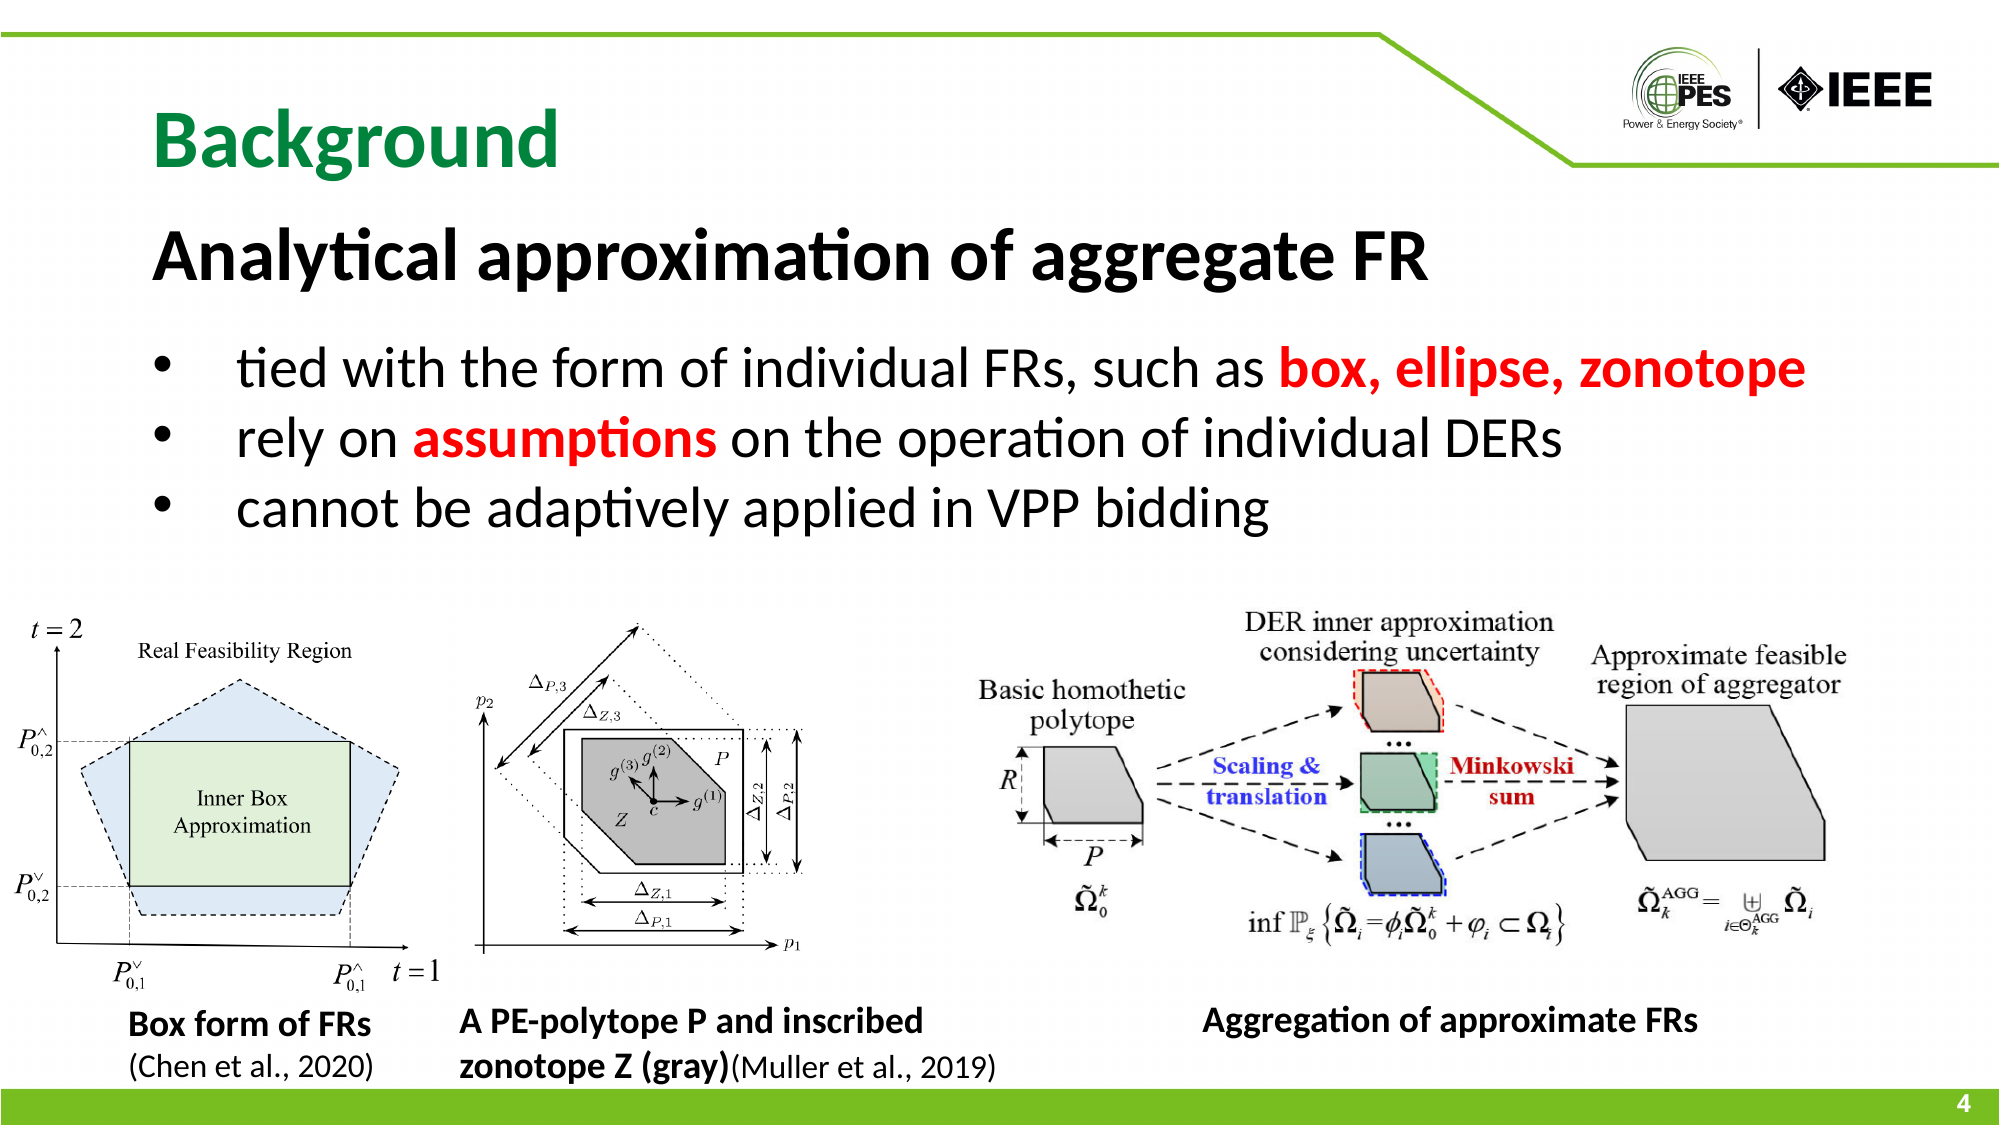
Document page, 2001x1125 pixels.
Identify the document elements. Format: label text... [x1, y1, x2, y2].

text_box 4 [1536, 1080, 1987, 1125]
picture [1, 1017, 444, 1125]
list tied with the form of individual FRs, such as box, ellipse, zonotope rely on assumptions on the operation of individual DERs cannot be adaptively applied in VPP bidding [137, 321, 1906, 898]
text_box A PE-polytope P and inscribed zonotope Z (gray)(Muller et al., 2019) [444, 988, 1086, 1125]
list Analytical approximation of aggregate FR [137, 198, 1863, 308]
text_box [0, 603, 445, 1017]
list Background [137, 76, 1375, 186]
text_box Box form of FRs (Chen et al., 2020) [113, 991, 602, 1092]
text_box Aggregation of approximate FRs [1187, 987, 1749, 1048]
picture [1, 31, 1999, 1125]
